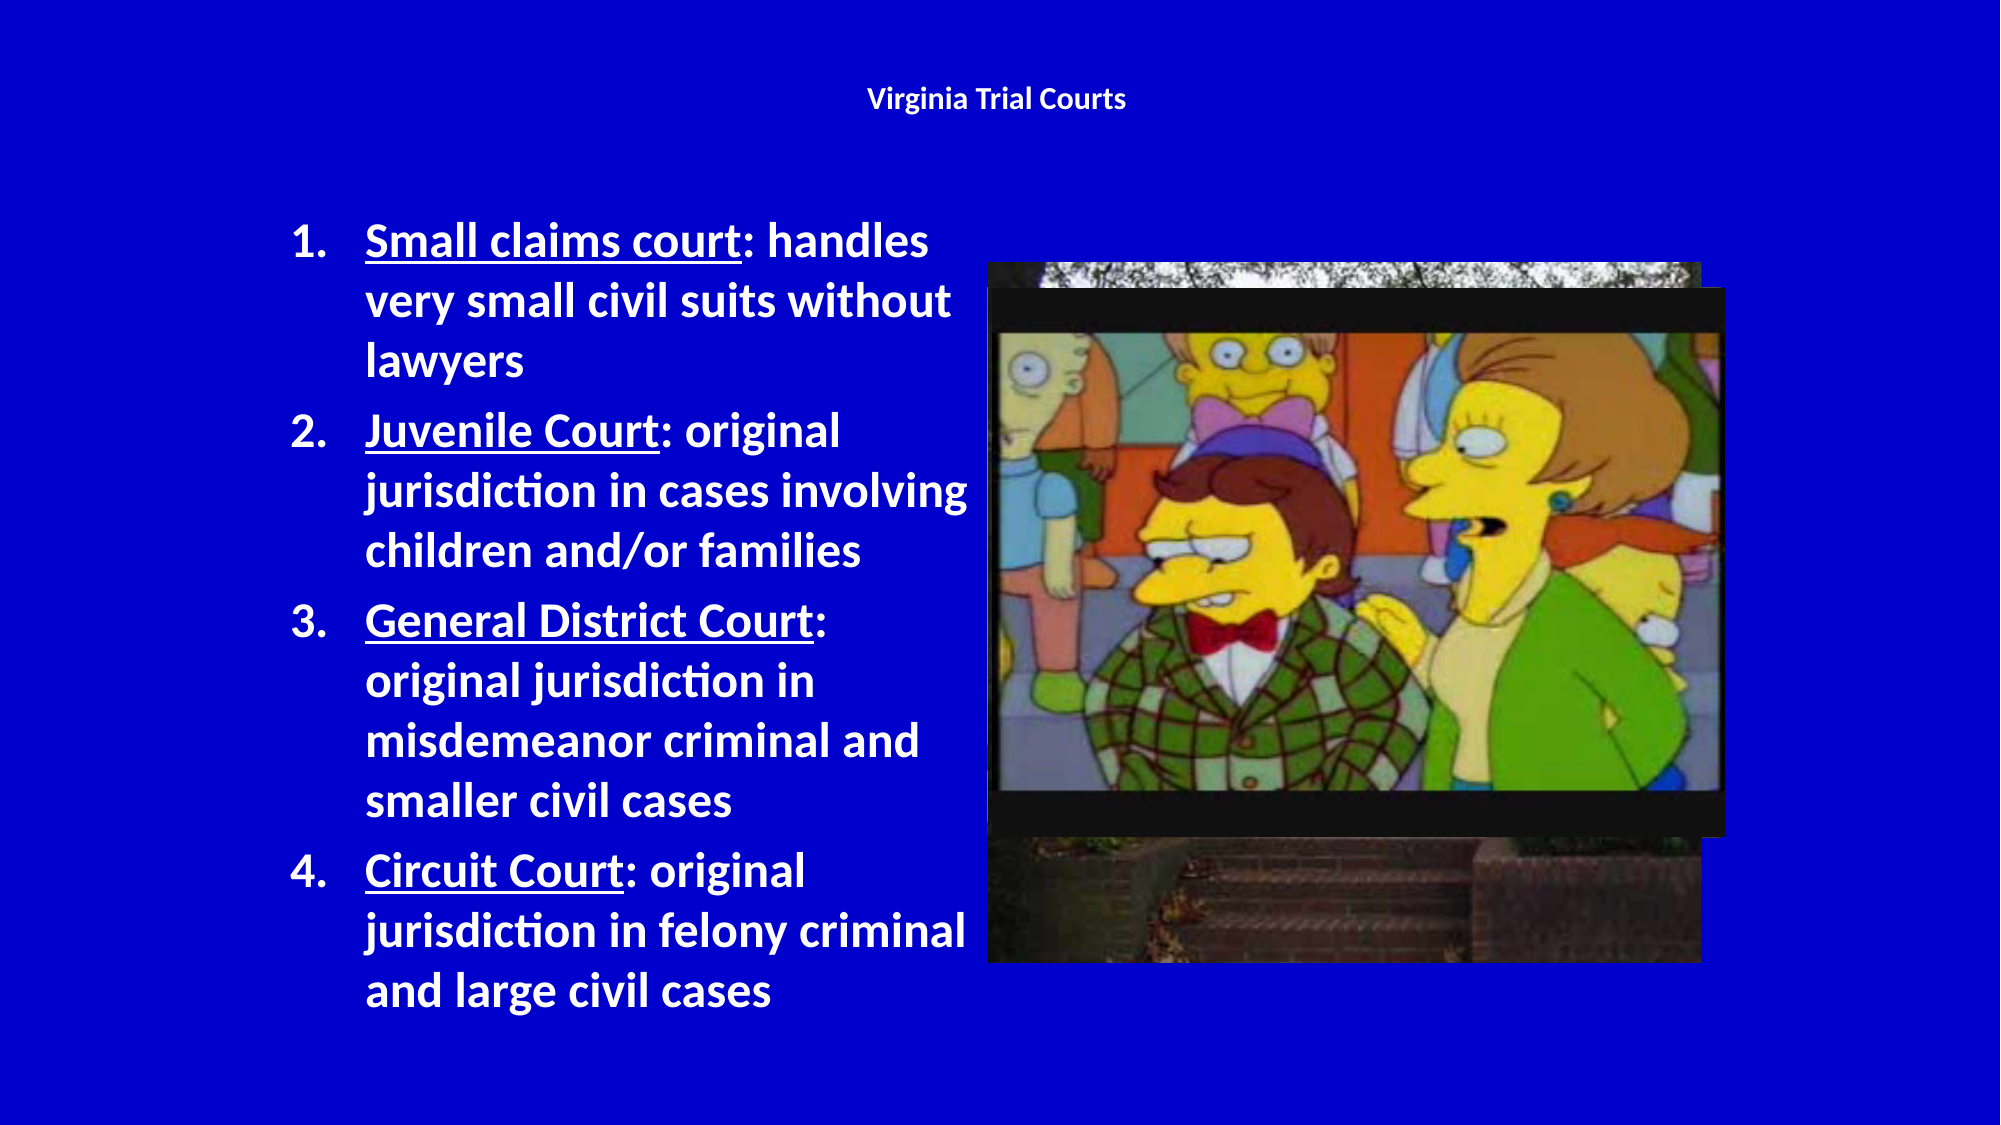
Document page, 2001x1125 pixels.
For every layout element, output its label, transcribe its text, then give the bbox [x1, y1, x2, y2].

picture [987, 262, 1702, 963]
list Small claims court: handles very small civil suits without lawyers Juvenile Court: original jurisdiction in cases involving children and/or families General District Court: original jurisdiction in misdemeanor criminal and smaller civil cases Circuit Court: original jurisdiction in felony criminal and large civil cases [275, 200, 1000, 1075]
title Virginia Trial Courts [312, 31, 1682, 163]
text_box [991, 287, 1726, 838]
